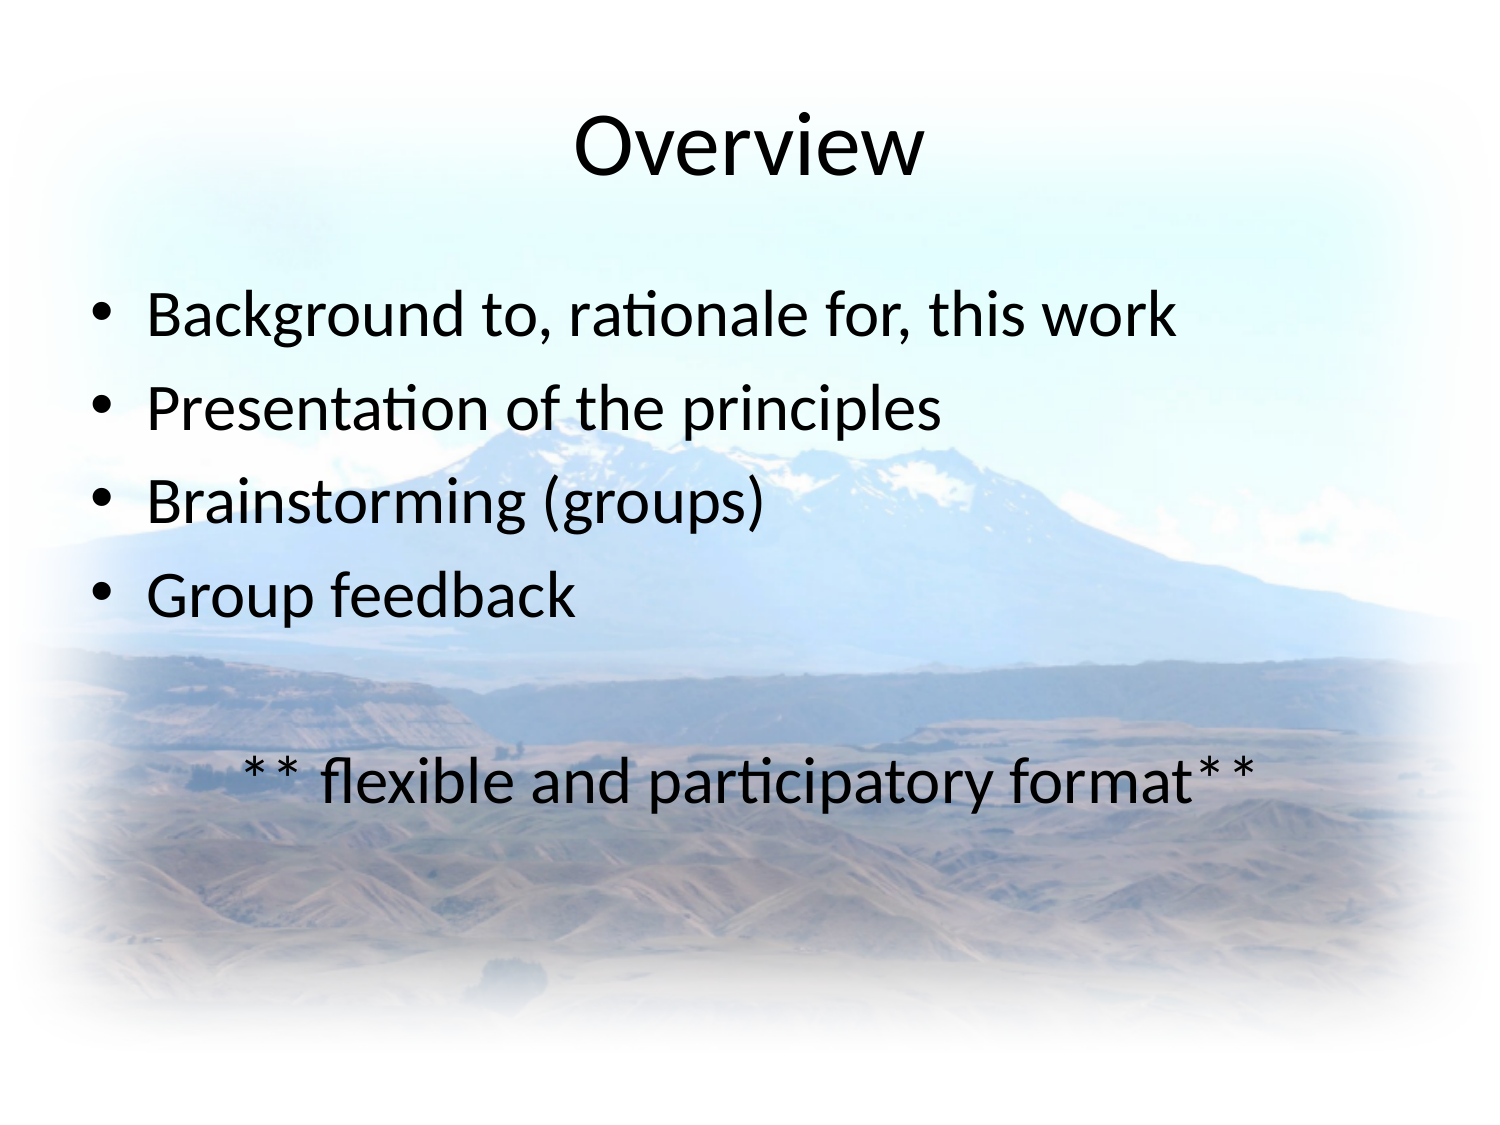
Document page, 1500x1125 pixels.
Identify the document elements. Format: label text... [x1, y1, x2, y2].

title Overview [75, 45, 1425, 233]
list Background to, rationale for, this work Presentation of the principles Brainstorming (groups) Group feedback ** flexible and participatory format** [75, 262, 1425, 1071]
